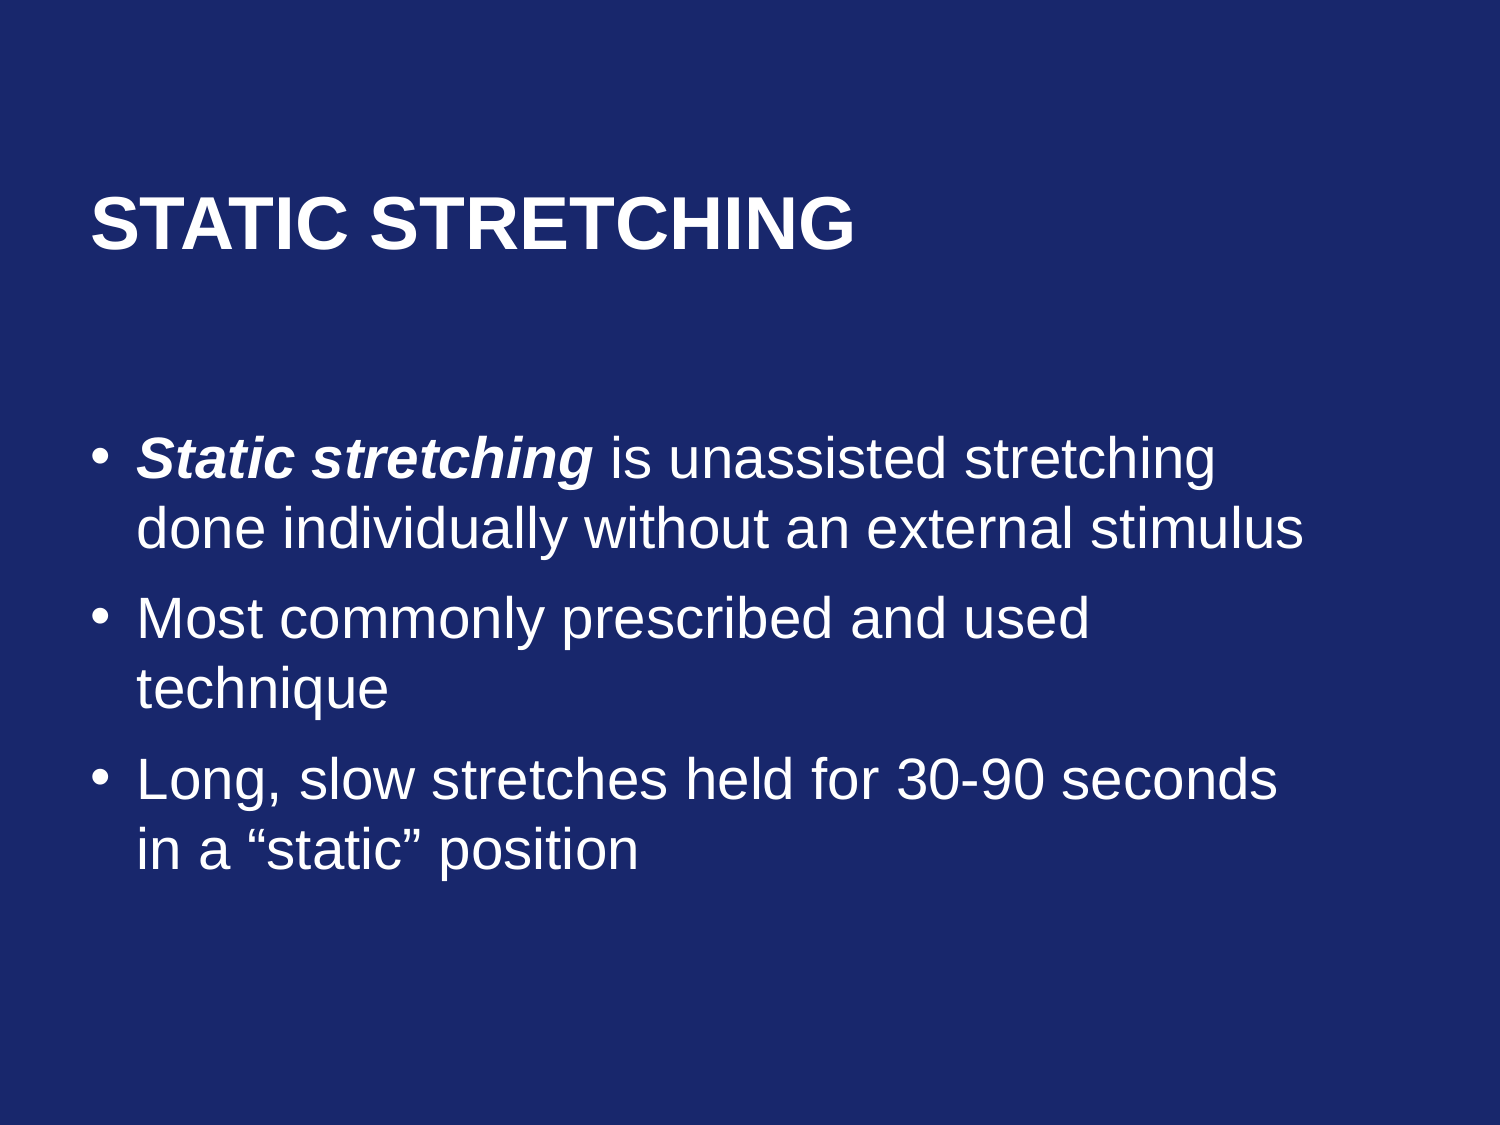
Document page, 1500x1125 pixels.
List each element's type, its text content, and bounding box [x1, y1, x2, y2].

title Static Stretching [75, 99, 1350, 339]
list Static stretching is unassisted stretching done individually without an external stimulus Most commonly prescribed and used technique Long, slow stretches held for 30-90 seconds in a “static” position [75, 351, 1350, 950]
